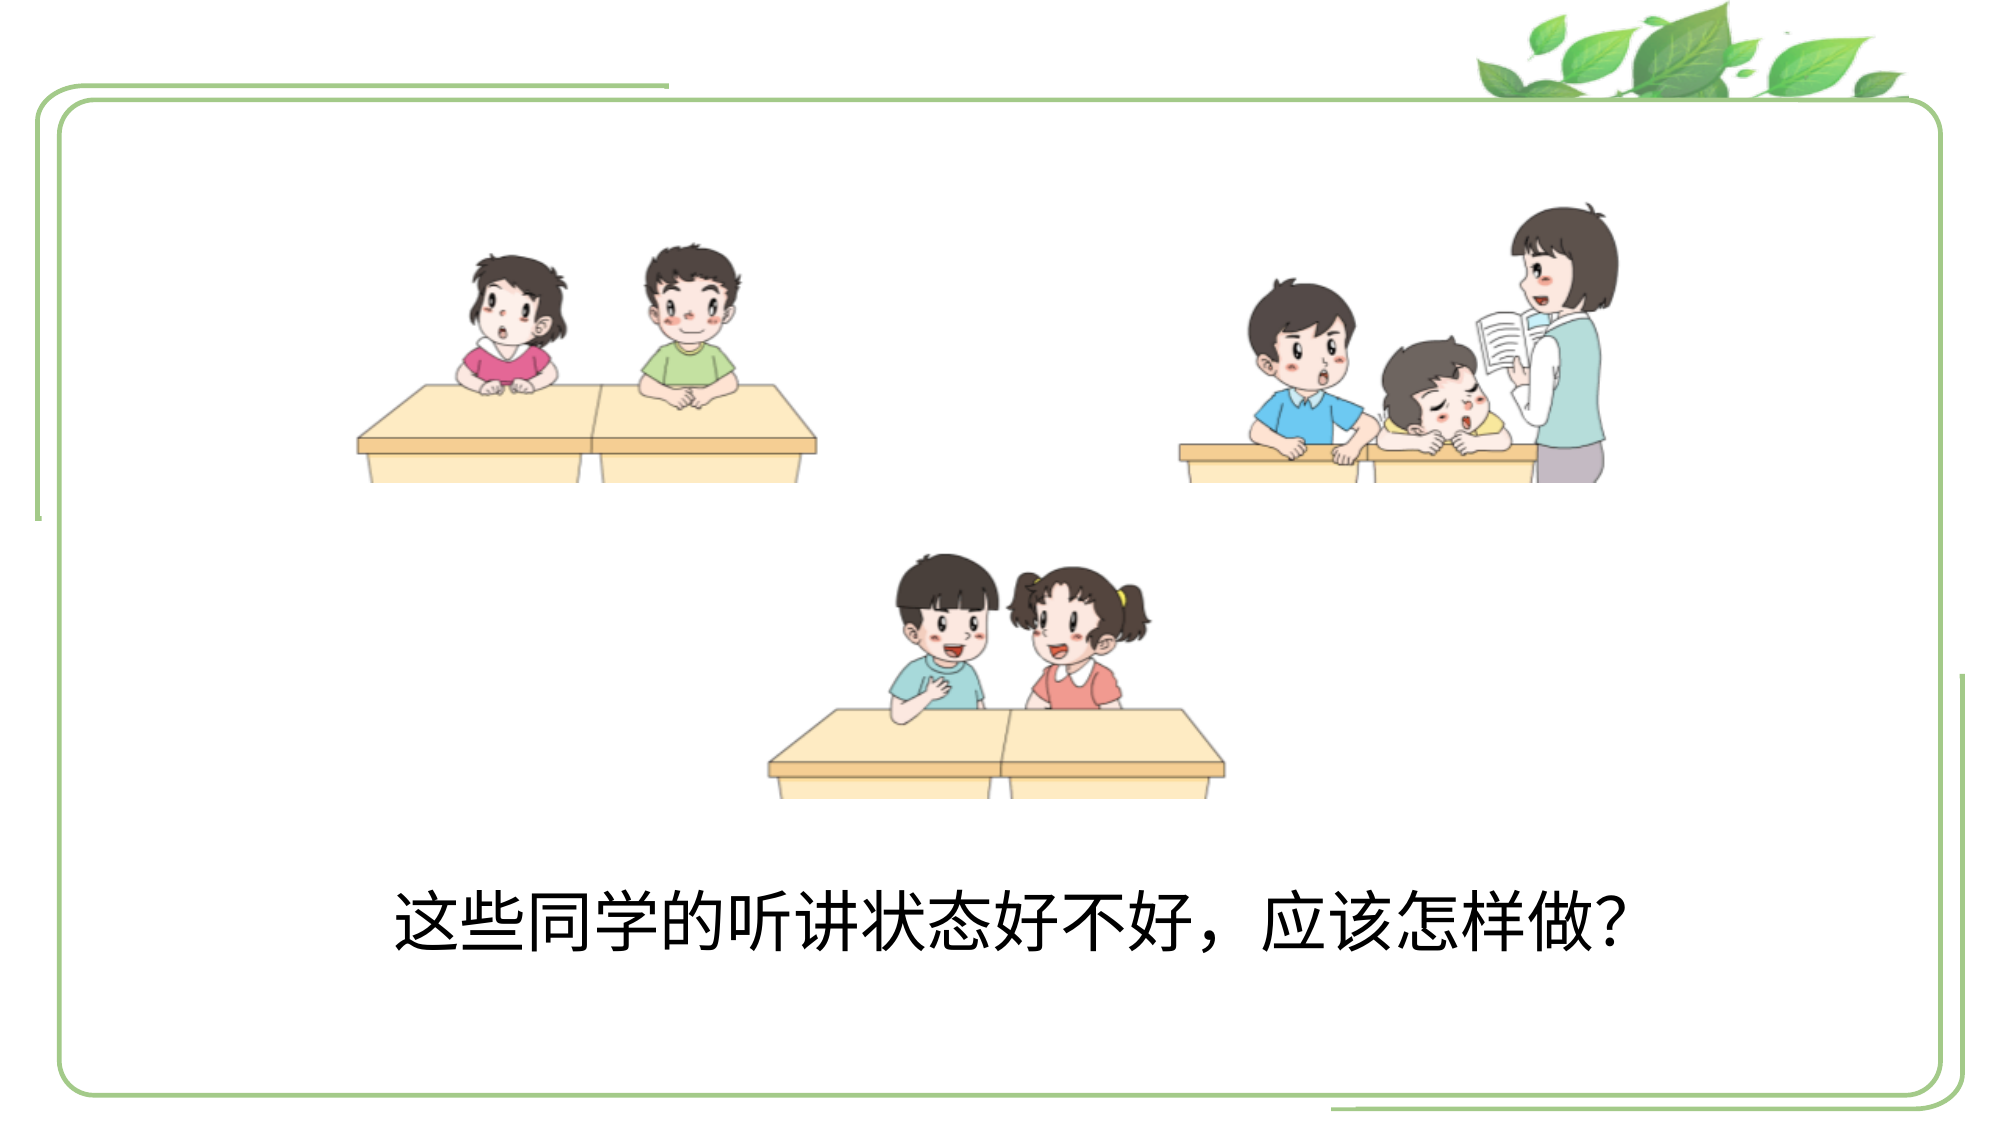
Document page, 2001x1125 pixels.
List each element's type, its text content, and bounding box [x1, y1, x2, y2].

picture [1159, 196, 1650, 483]
picture [749, 515, 1250, 799]
text_box 这些同学的听讲状态好不好，应该怎样做？ [378, 881, 1677, 969]
picture [347, 219, 821, 483]
